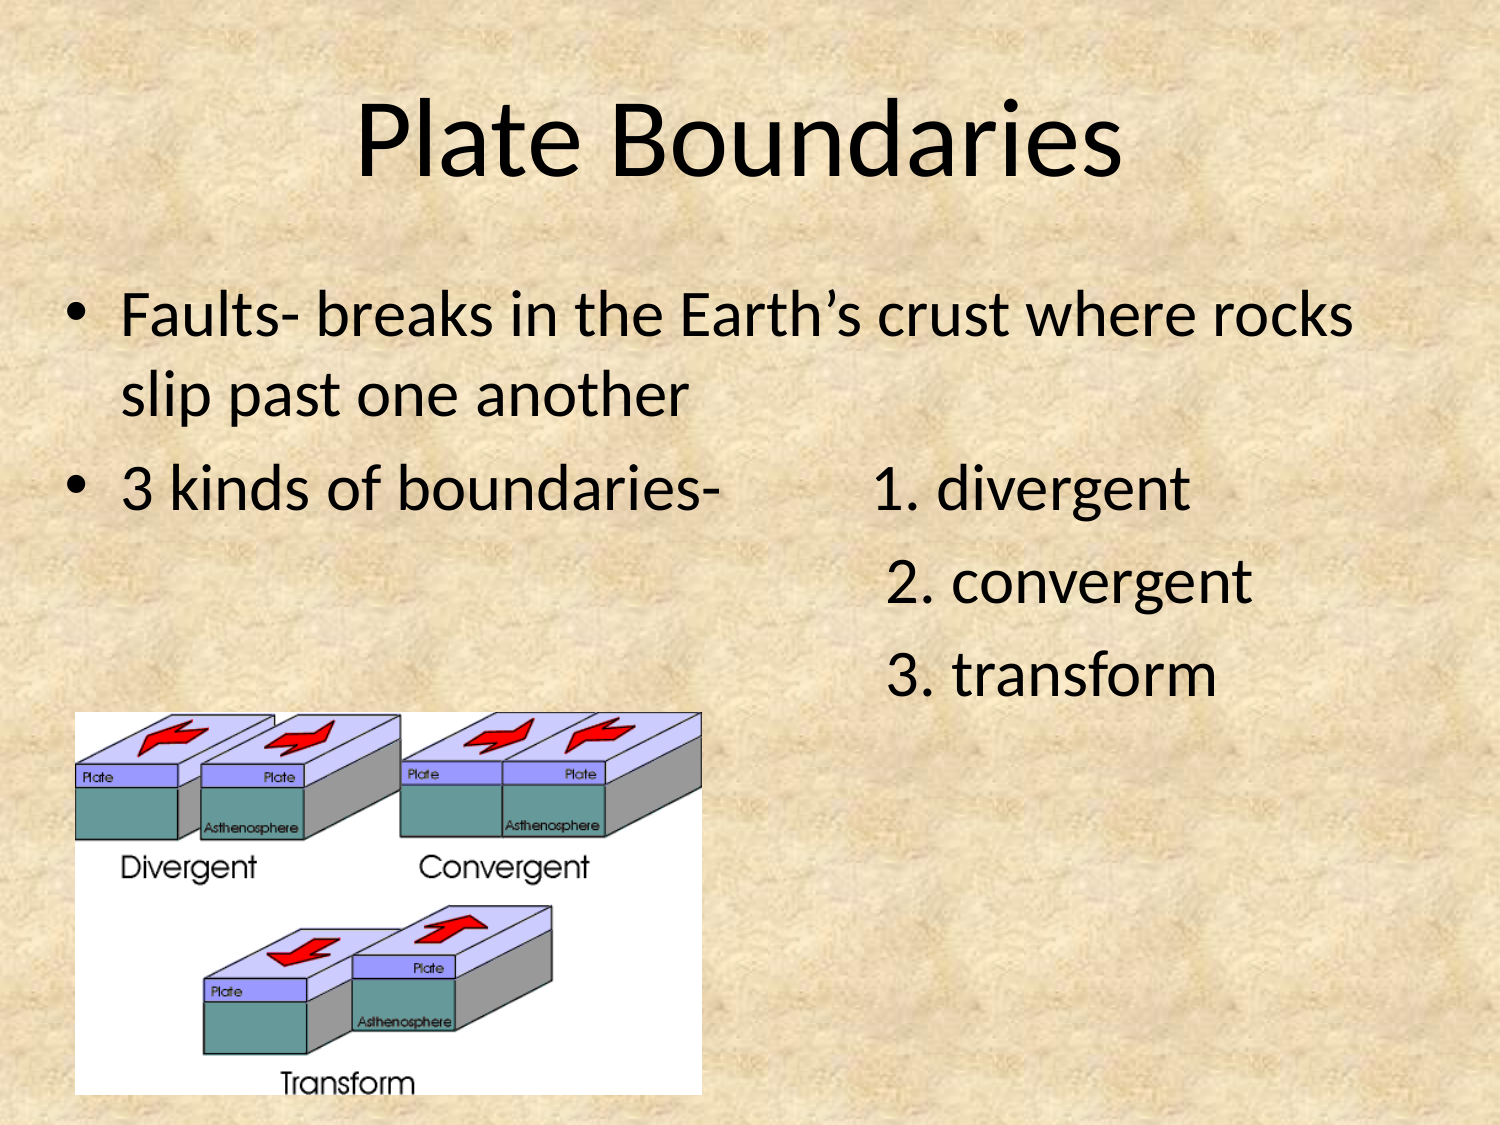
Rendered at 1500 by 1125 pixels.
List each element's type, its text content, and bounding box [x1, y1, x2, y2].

picture [0, 0, 1500, 1125]
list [74, 712, 702, 1095]
list Faults- breaks in the Earth’s crust where rocks slip past one another 3 kinds of boundaries- 1. divergent 2. convergent 3. transform [49, 262, 1463, 788]
title Plate Boundaries [49, 37, 1451, 225]
